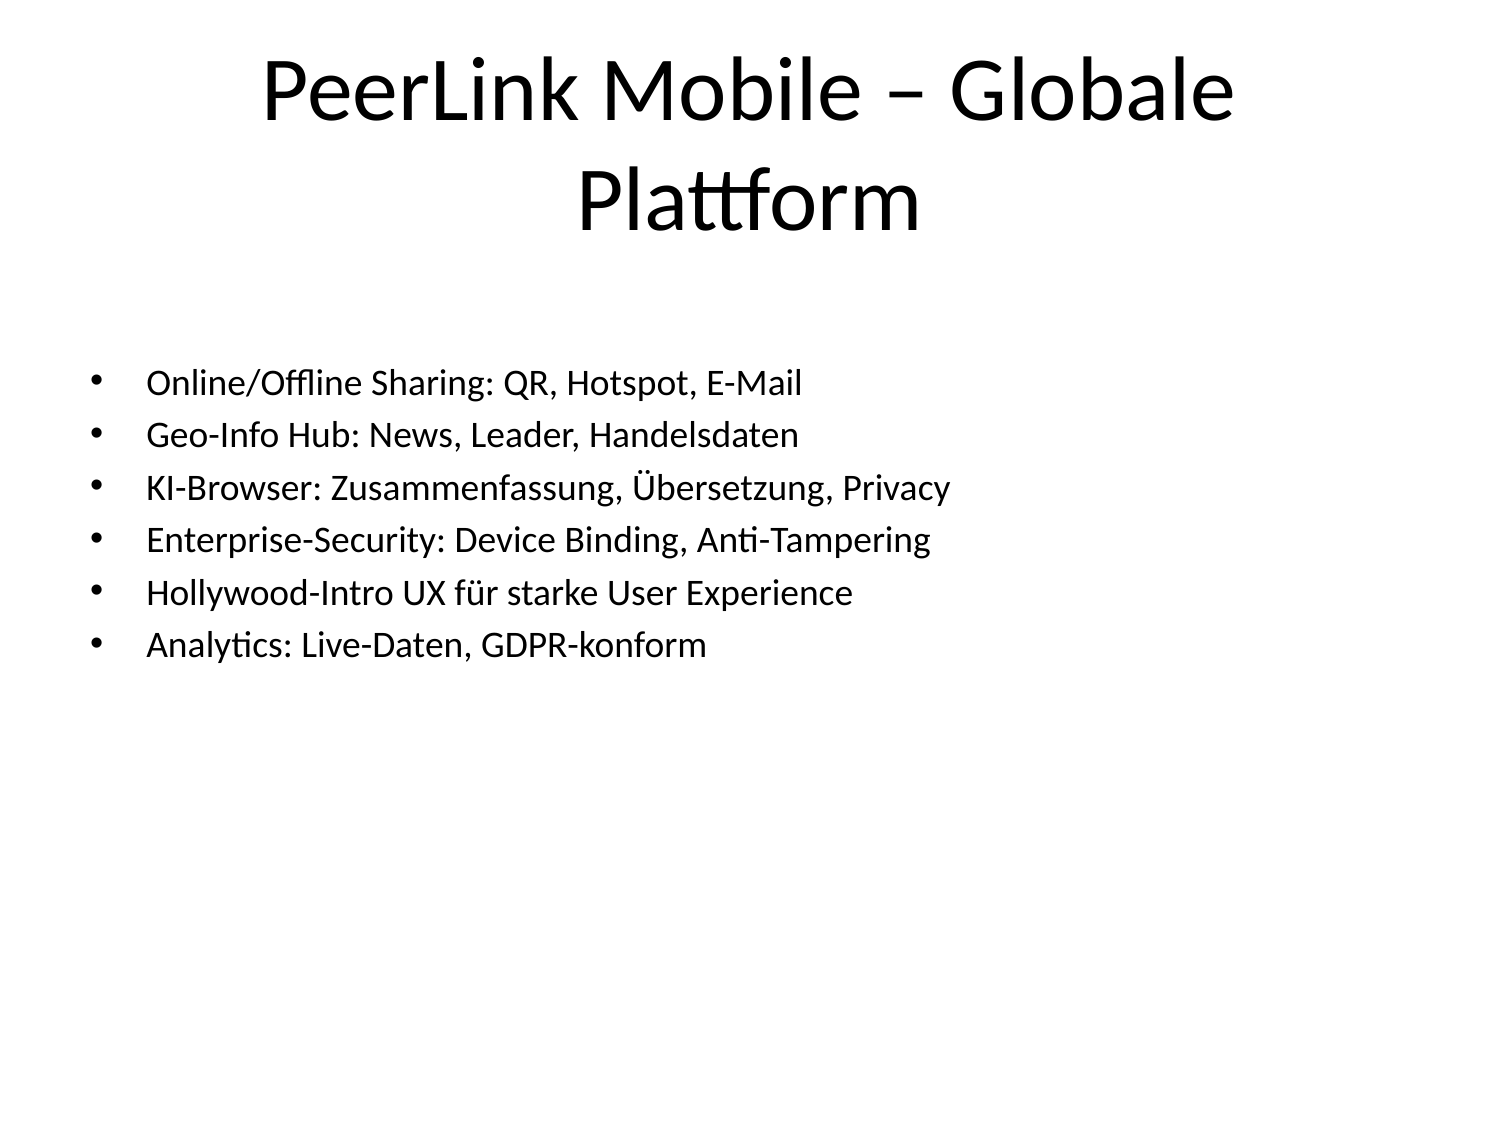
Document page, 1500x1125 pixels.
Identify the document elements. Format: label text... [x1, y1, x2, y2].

title PeerLink Mobile – Globale Plattform [75, 45, 1425, 233]
list Online/Offline Sharing: QR, Hotspot, E-Mail Geo-Info Hub: News, Leader, Handelsdaten KI-Browser: Zusammenfassung, Übersetzung, Privacy Enterprise-Security: Device Binding, Anti-Tampering Hollywood-Intro UX für starke User Experience Analytics: Live-Daten, GDPR-konform [75, 262, 1425, 1005]
